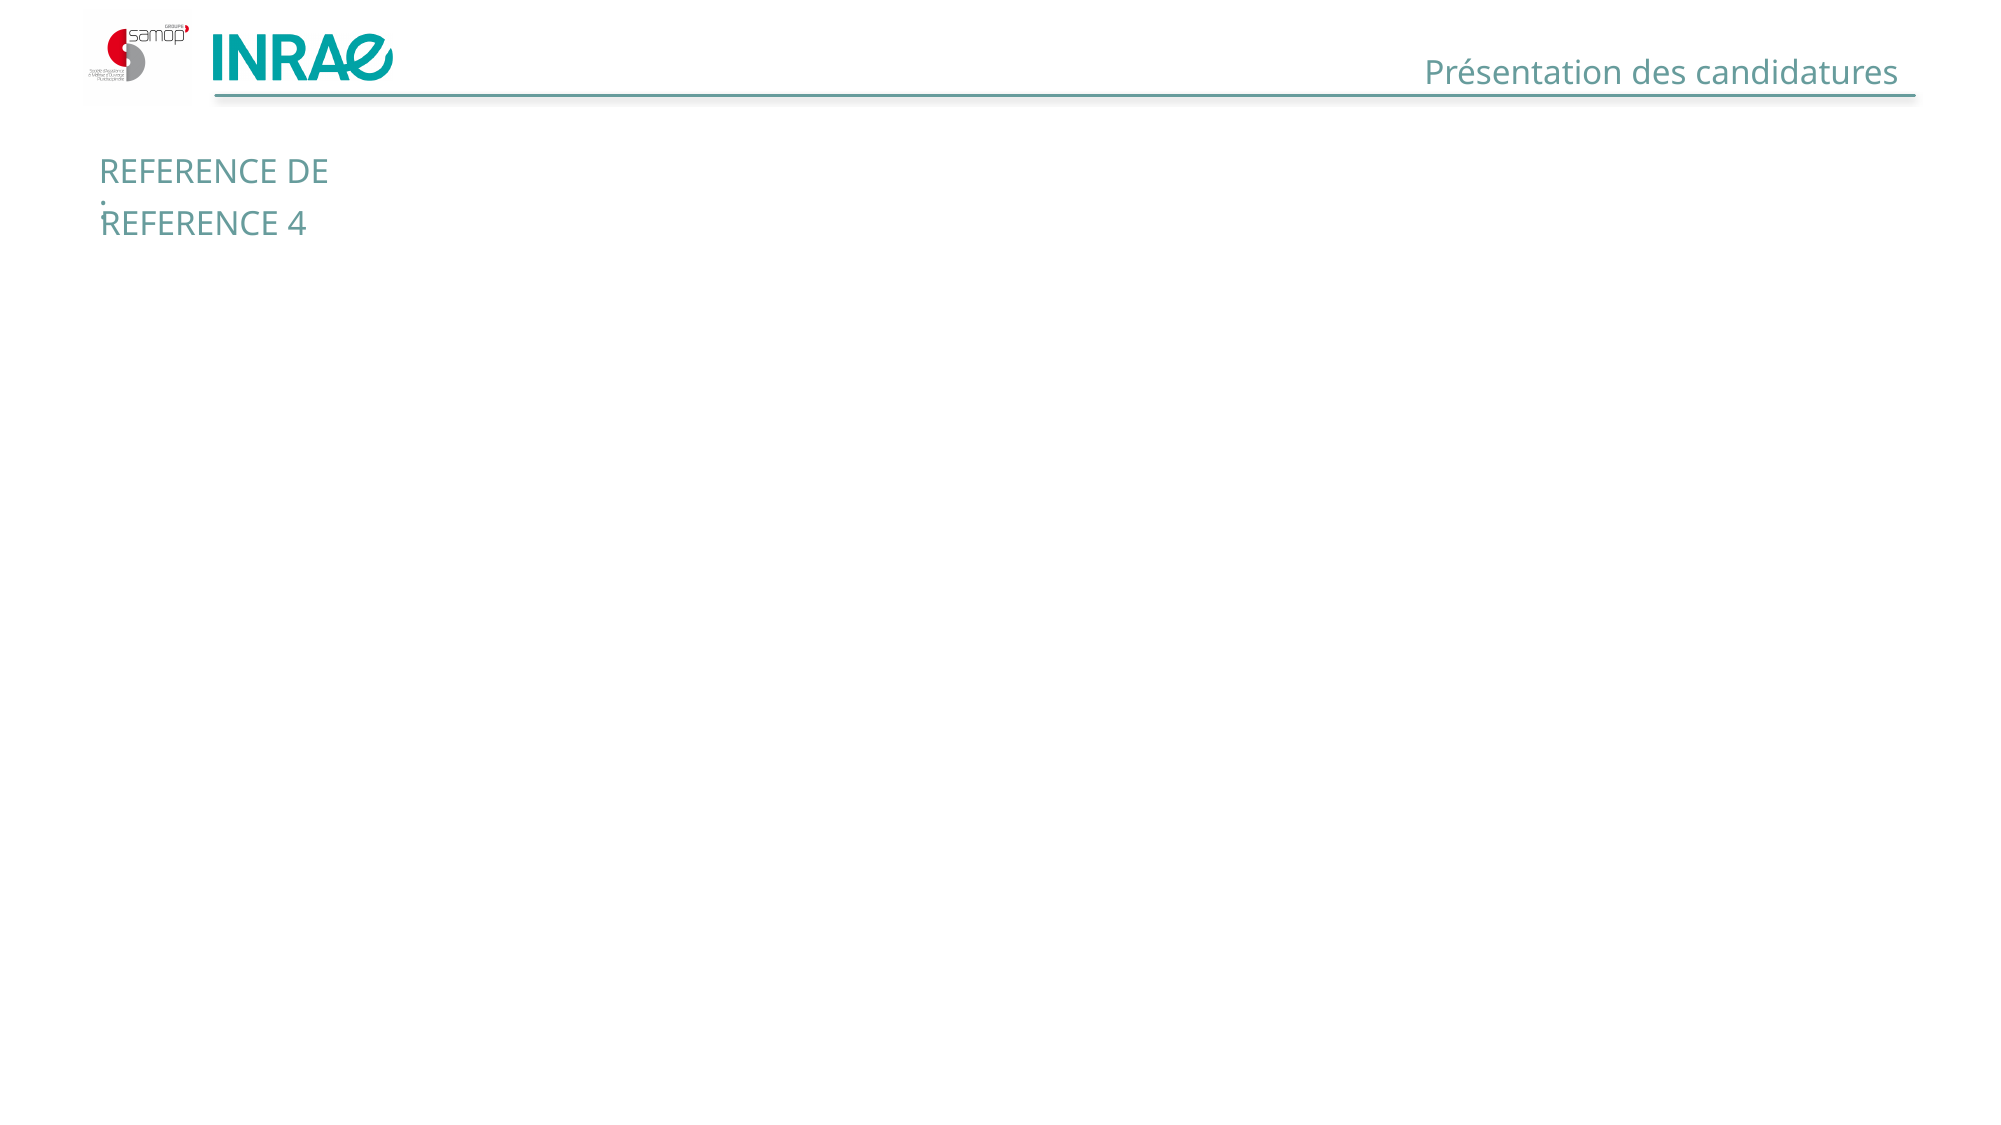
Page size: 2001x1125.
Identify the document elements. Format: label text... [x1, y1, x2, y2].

list Présentation des candidatures [898, 48, 1915, 96]
picture [83, 9, 192, 106]
picture [213, 33, 393, 81]
list REFERENCE 4 [85, 199, 676, 254]
